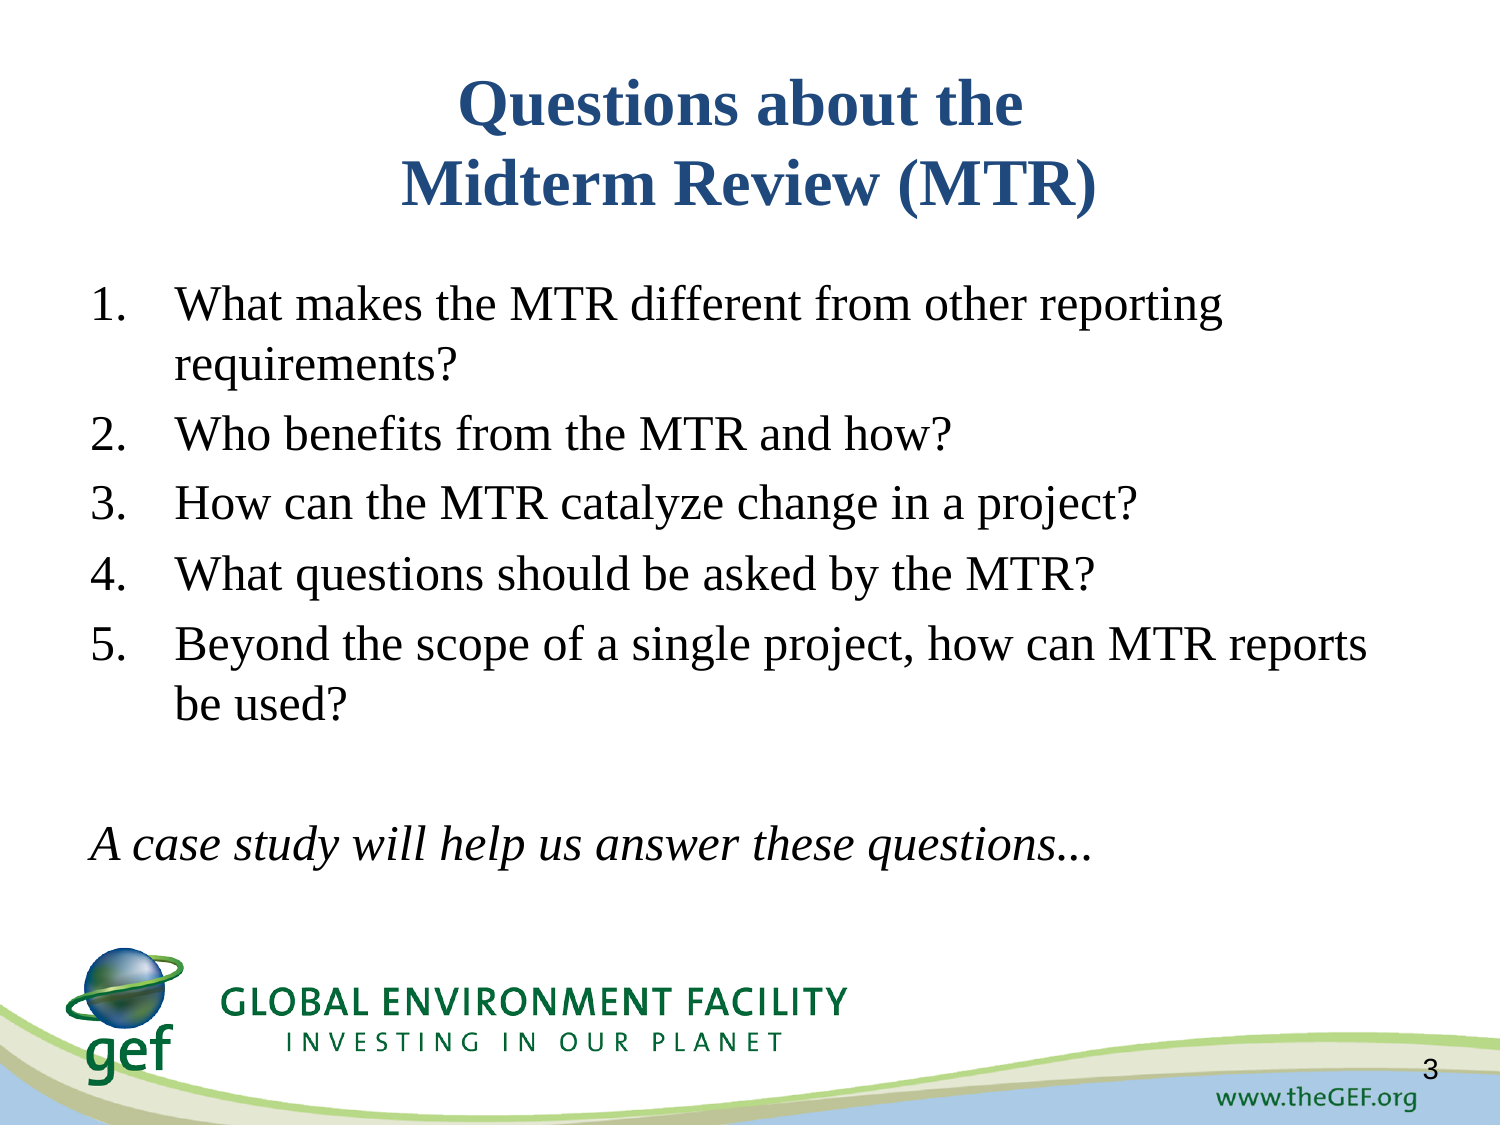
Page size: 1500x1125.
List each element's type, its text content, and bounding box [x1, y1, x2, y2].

list What makes the MTR different from other reporting requirements? Who benefits from the MTR and how? How can the MTR catalyze change in a project? What questions should be asked by the MTR? Beyond the scope of a single project, how can MTR reports be used? A case study will help us answer these questions... [74, 262, 1426, 1006]
title Questions about the Midterm Review (MTR) [74, 44, 1426, 233]
slide_number 3 [1407, 1042, 1500, 1103]
picture [0, 920, 1500, 1125]
